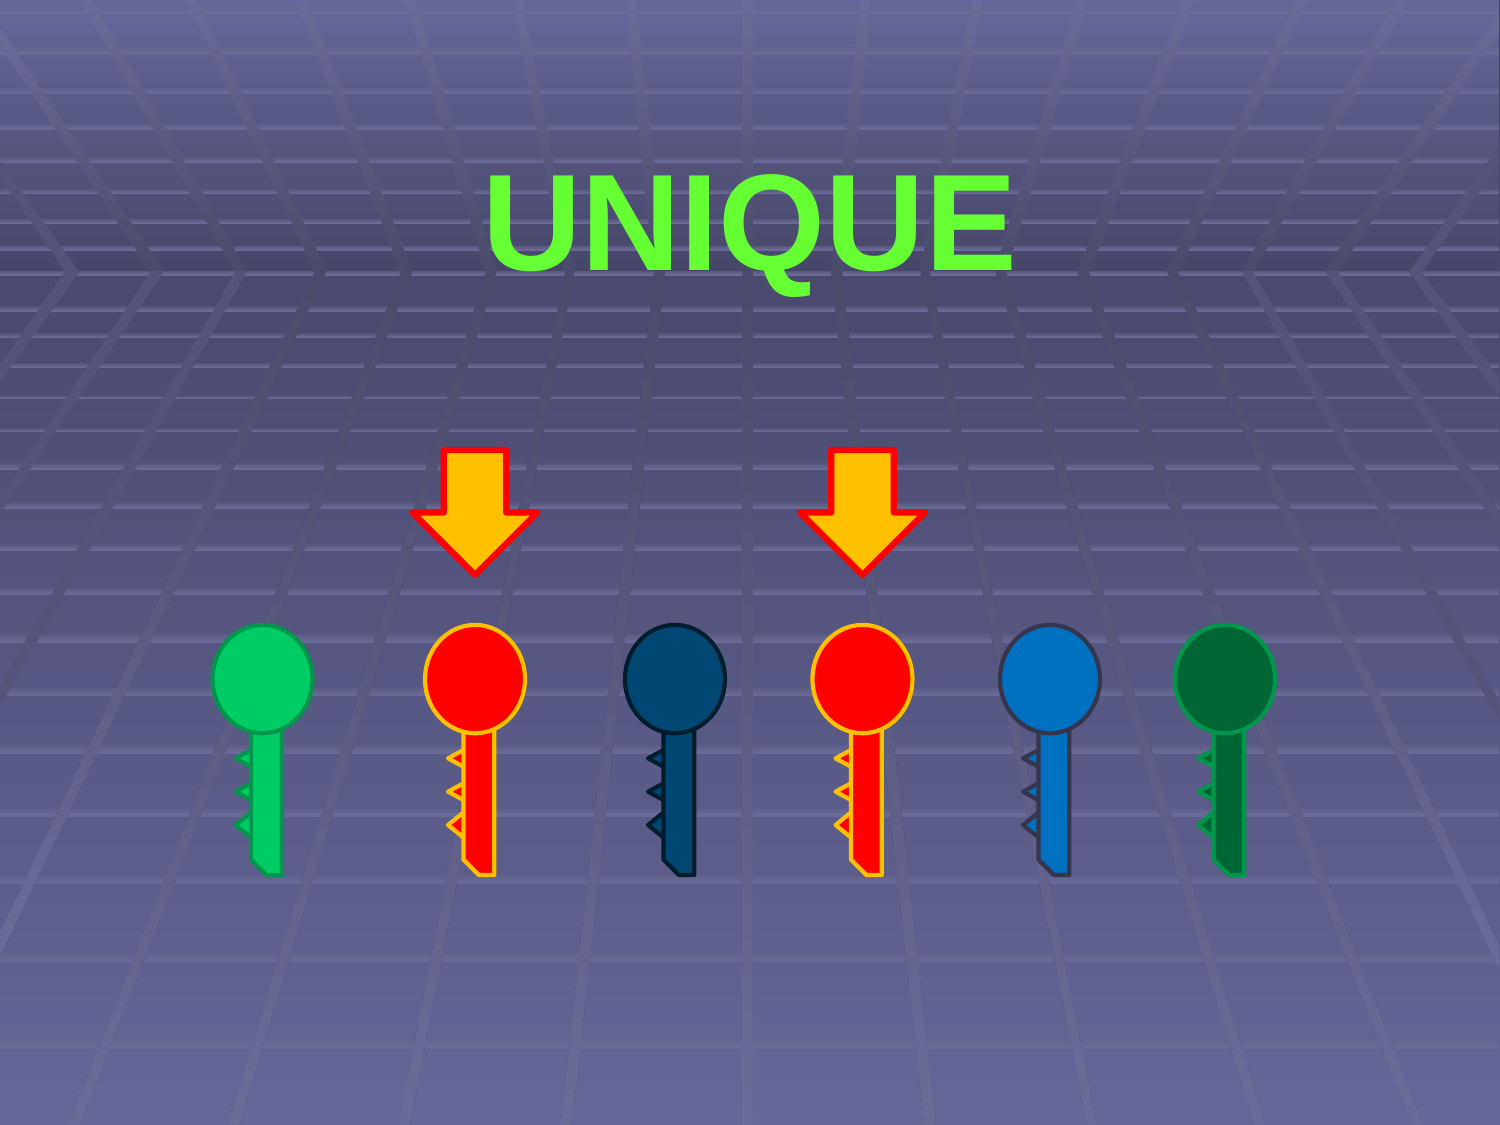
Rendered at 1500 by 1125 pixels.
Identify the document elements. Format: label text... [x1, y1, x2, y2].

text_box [1174, 624, 1276, 876]
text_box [424, 624, 526, 876]
title UNIQUE [112, 124, 1388, 349]
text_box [212, 624, 313, 876]
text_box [812, 624, 913, 876]
text_box [798, 447, 927, 578]
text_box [999, 624, 1101, 876]
text_box [410, 447, 540, 578]
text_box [624, 624, 726, 876]
